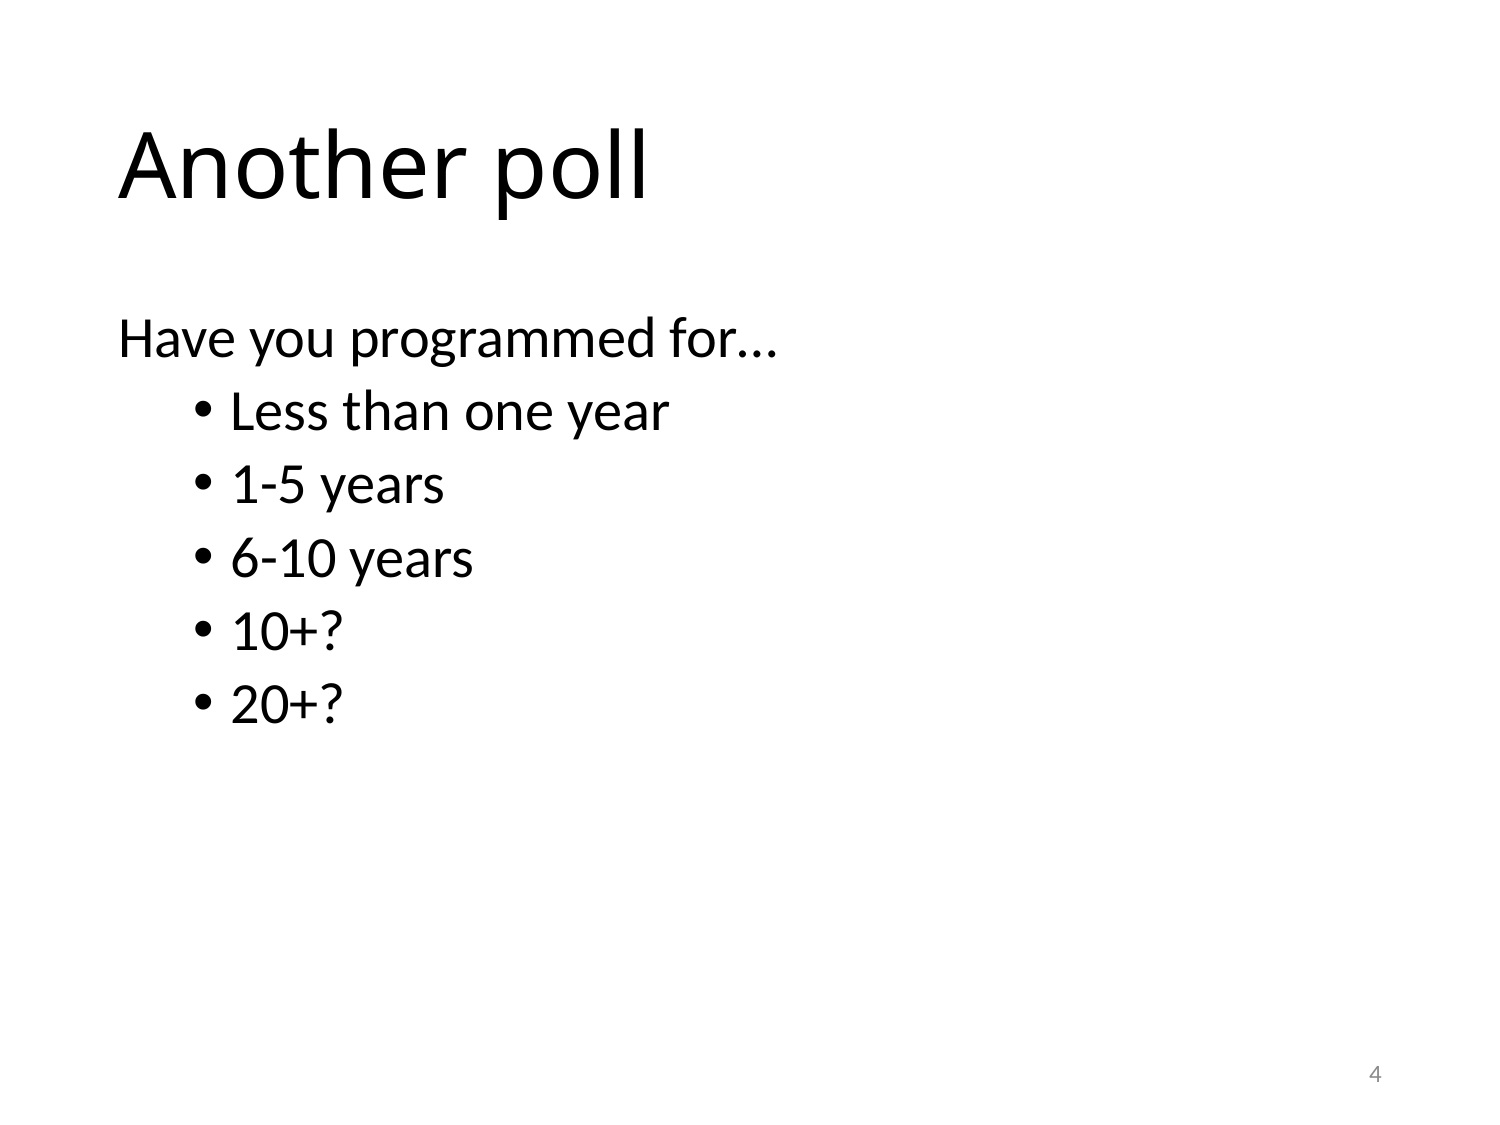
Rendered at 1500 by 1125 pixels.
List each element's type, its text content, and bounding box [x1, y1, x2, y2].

list Have you programmed for… Less than one year 1-5 years 6-10 years 10+? 20+? [103, 299, 1397, 1014]
slide_number 4 [1059, 1042, 1397, 1103]
title Another poll [103, 59, 1397, 278]
